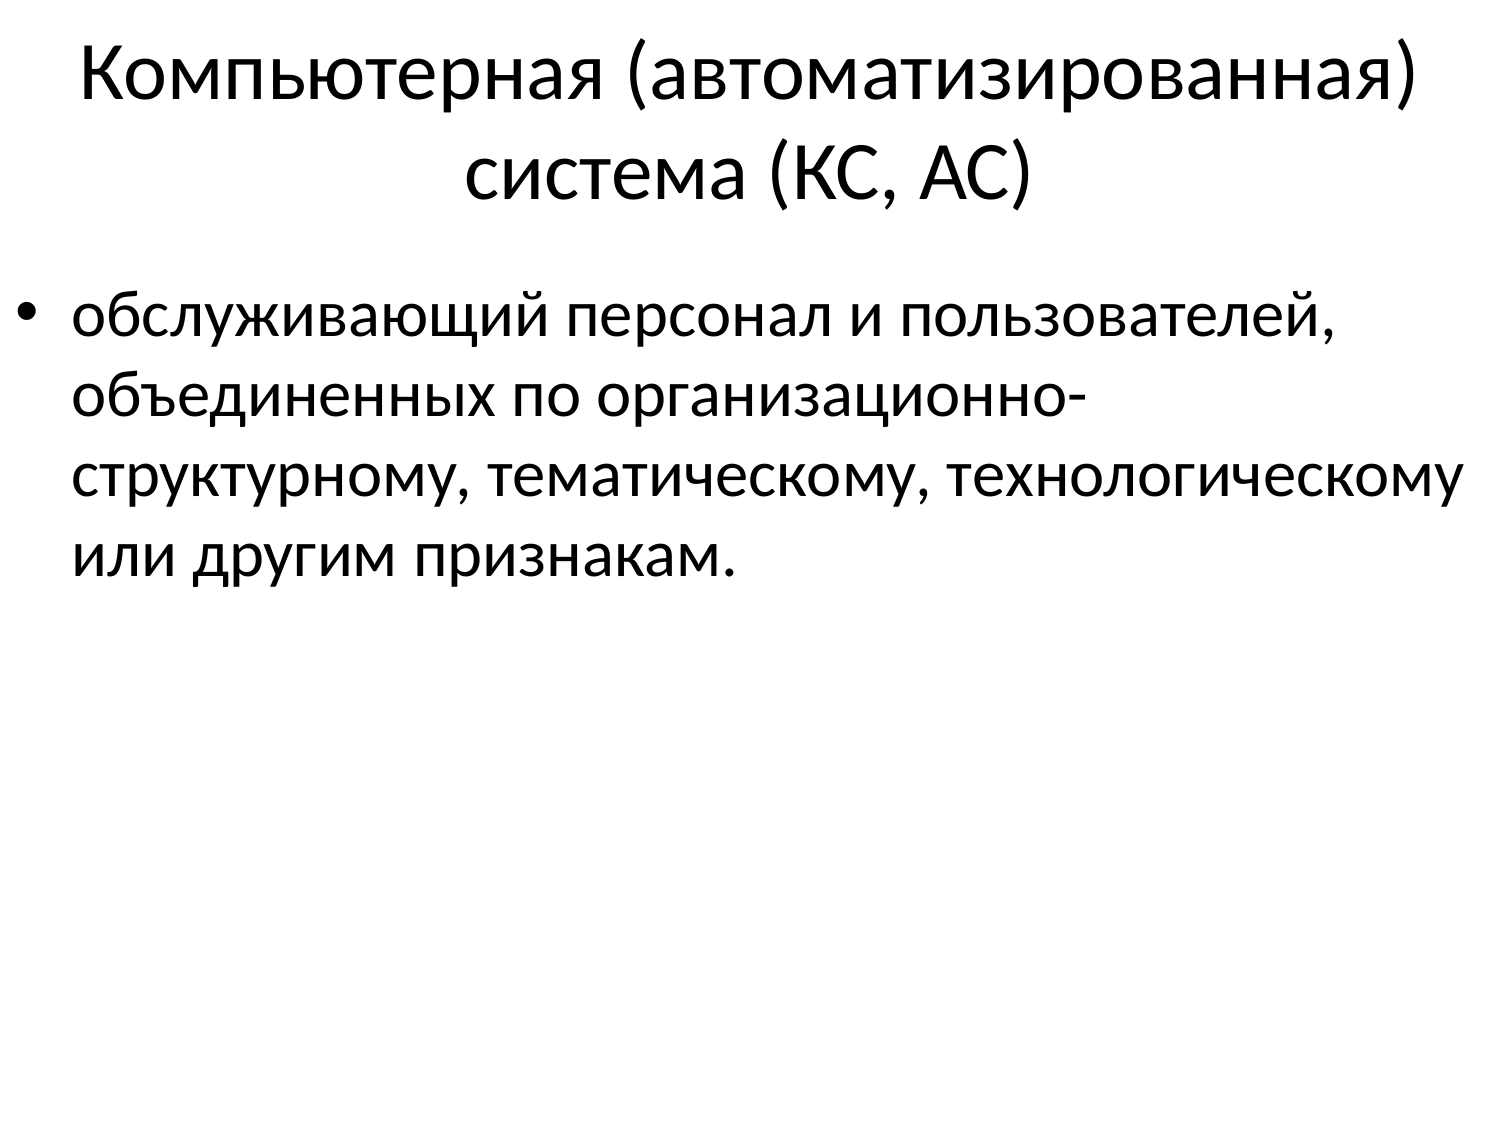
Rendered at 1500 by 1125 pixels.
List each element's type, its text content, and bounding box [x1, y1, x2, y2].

list обслуживающий персонал и пользователей, объединенных по организационно-структурному, тематическому, технологическому или другим признакам. [0, 262, 1500, 1125]
title Компьютерная (автоматизированная) система (КС, АС) [0, 0, 1500, 233]
